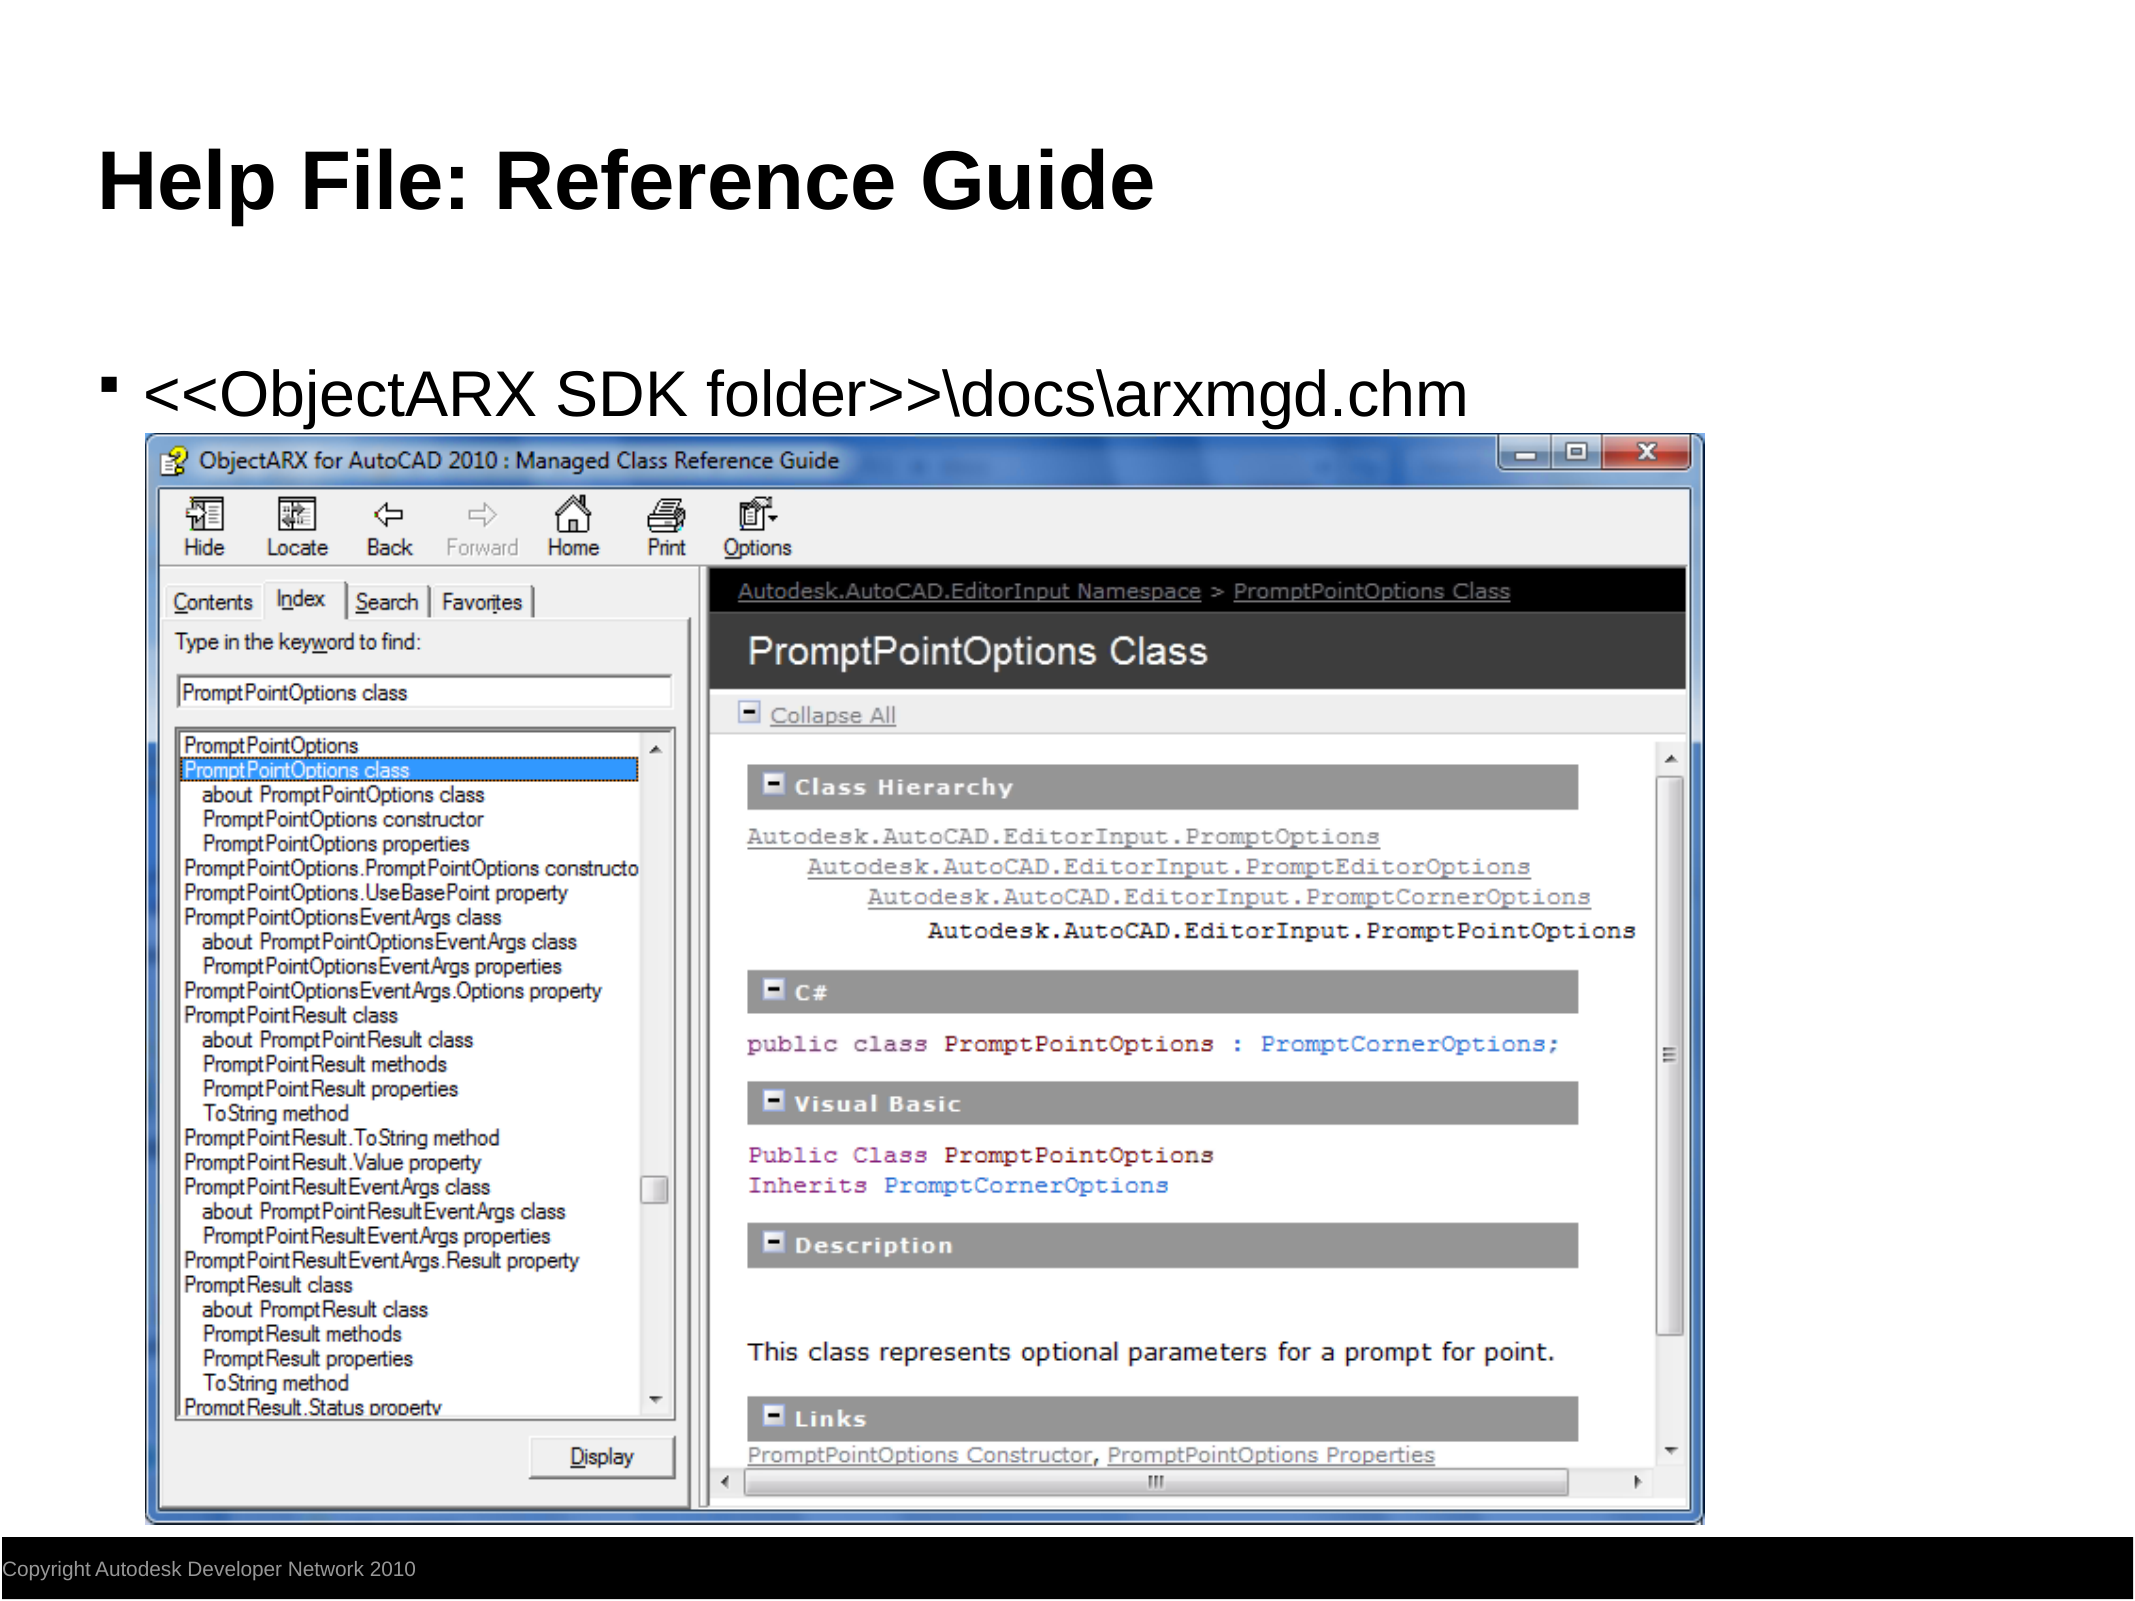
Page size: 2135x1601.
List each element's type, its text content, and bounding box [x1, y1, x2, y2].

picture [145, 433, 1706, 1525]
title Help File: Reference Guide [96, 59, 2028, 293]
list <<ObjectARX SDK folder>>\docs\arxmgd.chm [96, 351, 2028, 1452]
